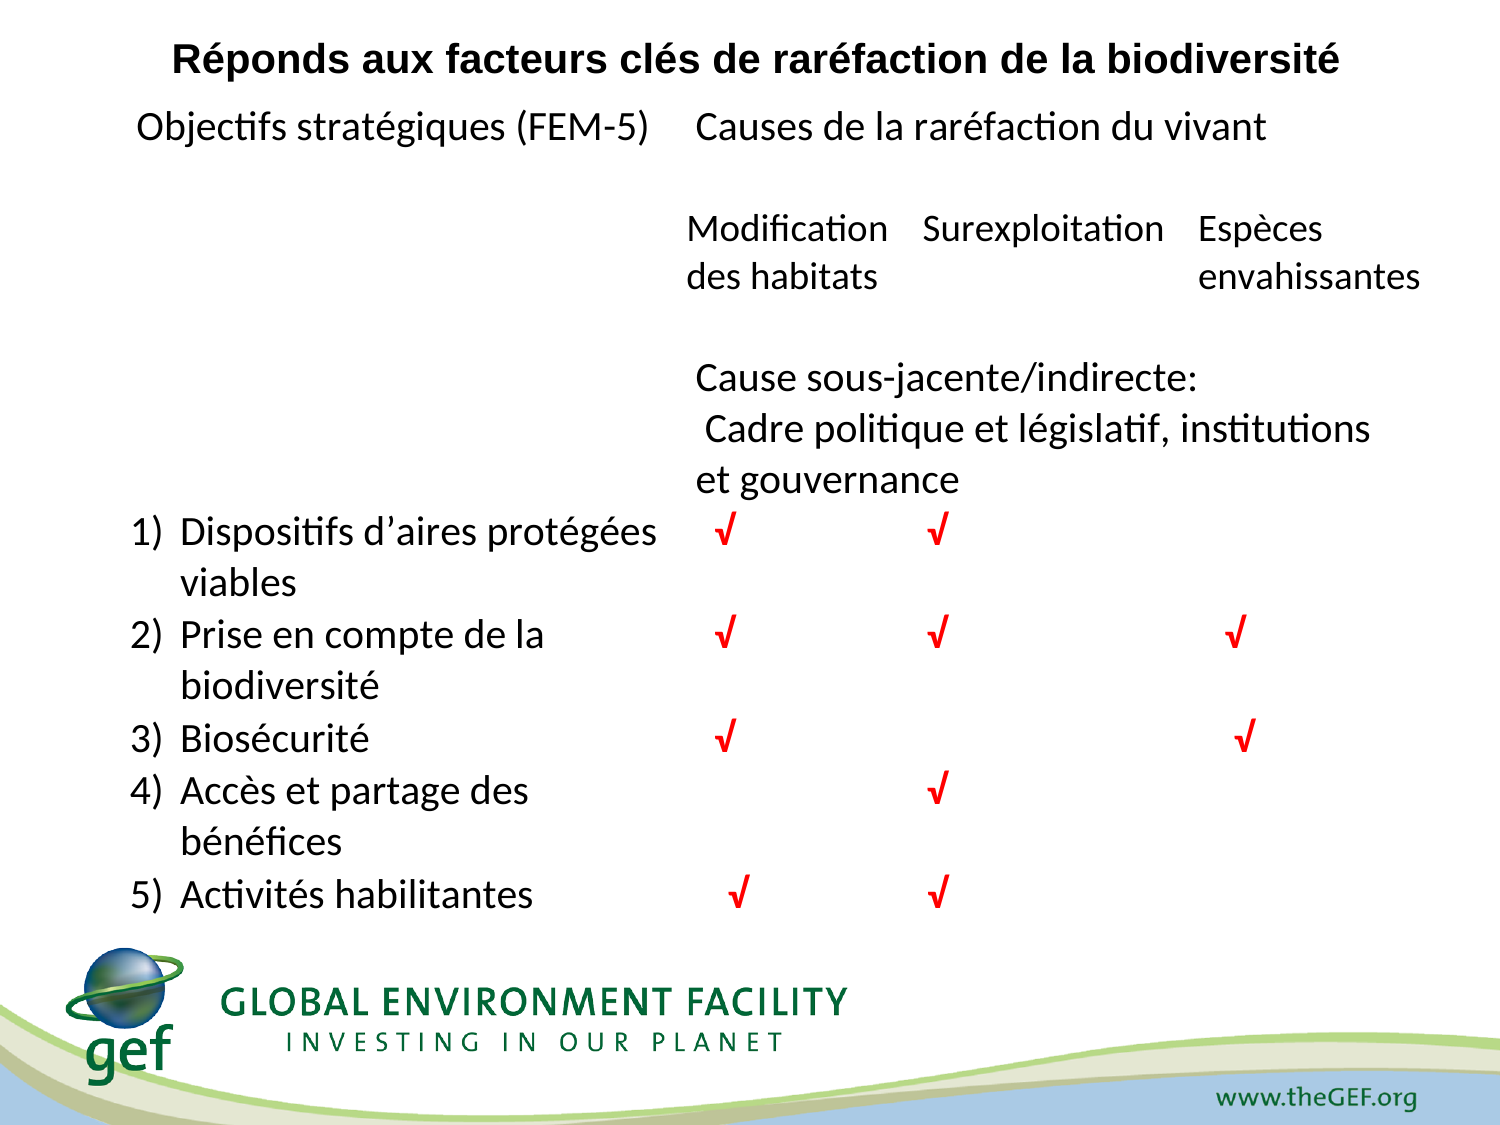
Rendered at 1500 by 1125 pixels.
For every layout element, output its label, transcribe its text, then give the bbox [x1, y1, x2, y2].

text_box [63, 99, 1490, 1104]
picture [0, 920, 1500, 1125]
text_box Réponds aux facteurs clés de raréfaction de la biodiversité [37, 24, 1475, 90]
